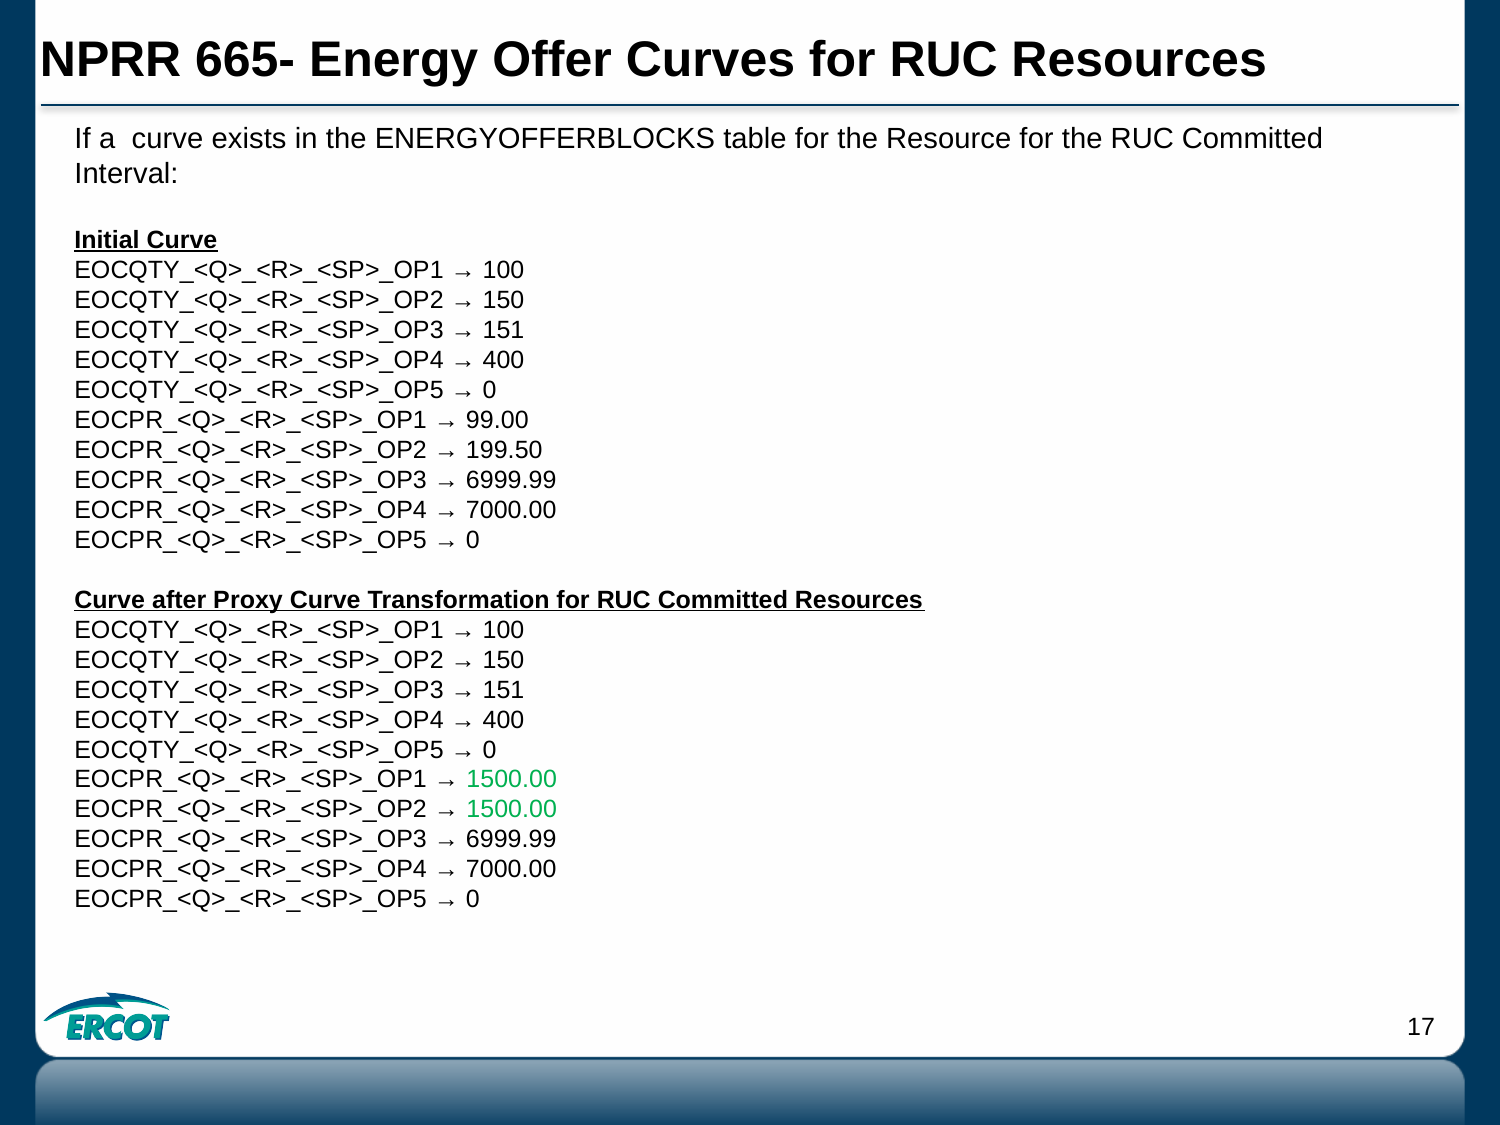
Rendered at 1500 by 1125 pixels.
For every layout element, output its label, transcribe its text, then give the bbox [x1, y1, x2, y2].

text_box If a curve exists in the ENERGYOFFERBLOCKS table for the Resource for the RUC Committed Interval: Initial Curve EOCQTY_<Q>_<R>_<SP>_OP1 → 100 EOCQTY_<Q>_<R>_<SP>_OP2 → 150 EOCQTY_<Q>_<R>_<SP>_OP3 → 151 EOCQTY_<Q>_<R>_<SP>_OP4 → 400 EOCQTY_<Q>_<R>_<SP>_OP5 → 0 EOCPR_<Q>_<R>_<SP>_OP1 → 99.00 EOCPR_<Q>_<R>_<SP>_OP2 → 199.50 EOCPR_<Q>_<R>_<SP>_OP3 → 6999.99 EOCPR_<Q>_<R>_<SP>_OP4 → 7000.00 EOCPR_<Q>_<R>_<SP>_OP5 → 0 Curve after Proxy Curve Transformation for RUC Committed Resources EOCQTY_<Q>_<R>_<SP>_OP1 → 100 EOCQTY_<Q>_<R>_<SP>_OP2 → 150 EOCQTY_<Q>_<R>_<SP>_OP3 → 151 EOCQTY_<Q>_<R>_<SP>_OP4 → 400 EOCQTY_<Q>_<R>_<SP>_OP5 → 0 EOCPR_<Q>_<R>_<SP>_OP1 → 1500.00 EOCPR_<Q>_<R>_<SP>_OP2 → 1500.00 EOCPR_<Q>_<R>_<SP>_OP3 → 6999.99 EOCPR_<Q>_<R>_<SP>_OP4 → 7000.00 EOCPR_<Q>_<R>_<SP>_OP5 → 0 [59, 111, 1397, 921]
title NPRR 665- Energy Offer Curves for RUC Resources [24, 0, 1450, 113]
picture [35, 0, 1465, 1125]
